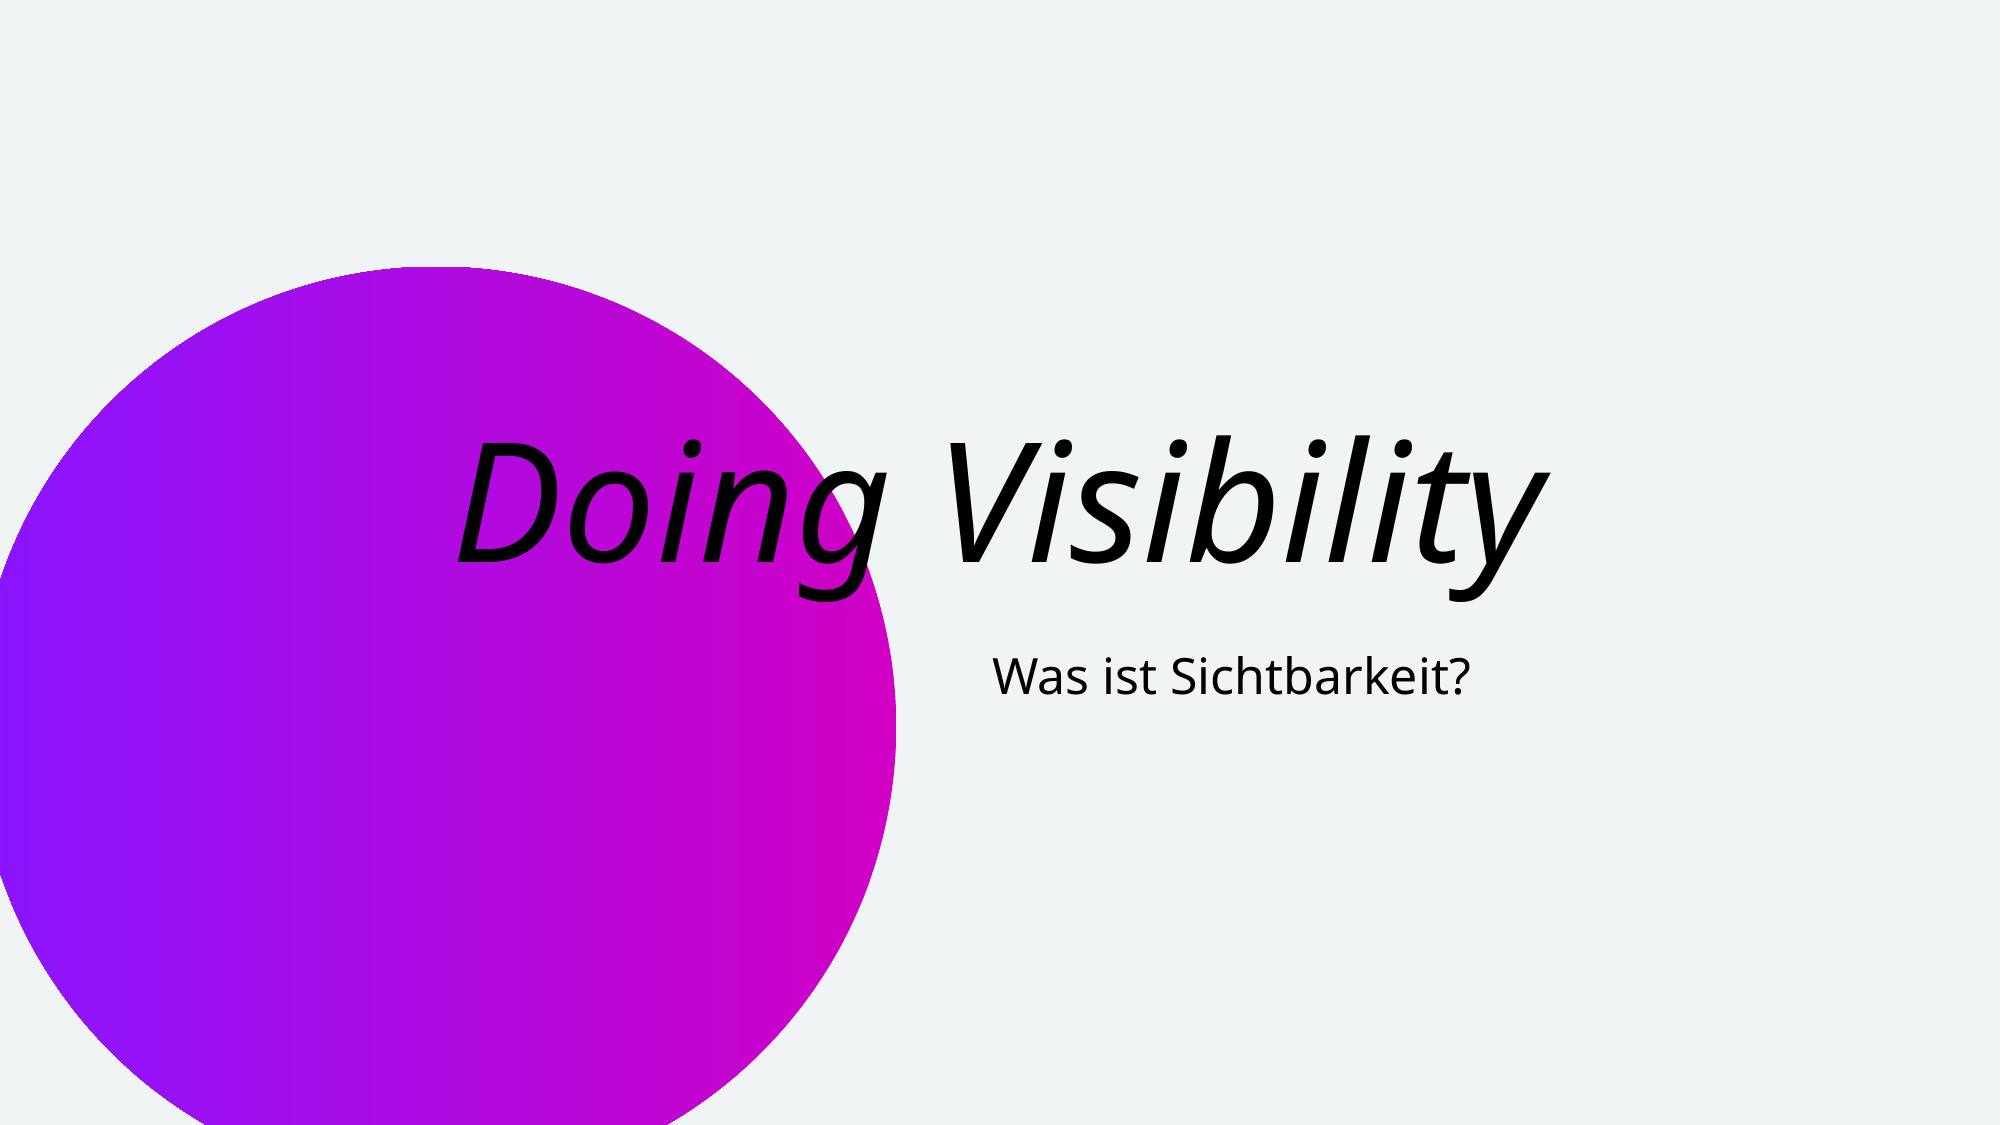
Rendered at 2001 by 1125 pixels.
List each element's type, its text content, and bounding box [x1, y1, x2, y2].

title Doing Visibility [436, 266, 1934, 630]
text_box [0, 265, 898, 1125]
subtitle Was ist Sichtbarkeit? [977, 643, 1602, 744]
